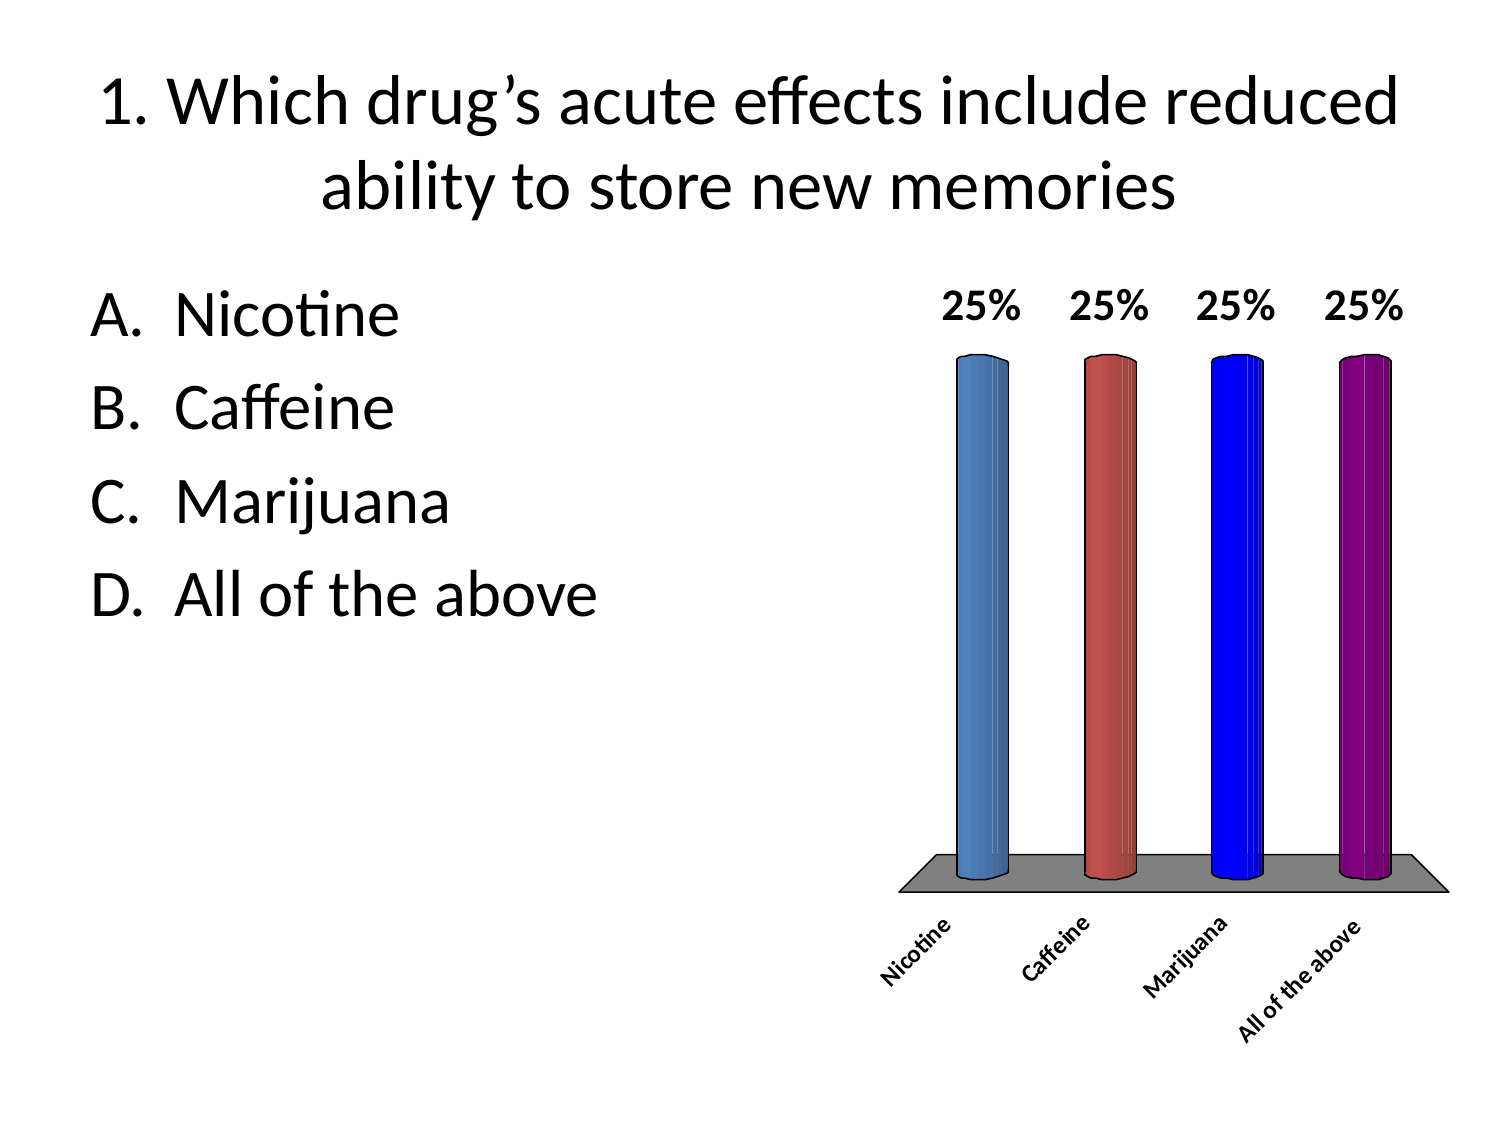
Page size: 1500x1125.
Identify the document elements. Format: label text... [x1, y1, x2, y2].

title 1. Which drug’s acute effects include reduced ability to store new memories [75, 45, 1425, 233]
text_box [739, 262, 1490, 1107]
list Nicotine Caffeine Marijuana All of the above [75, 262, 737, 1005]
